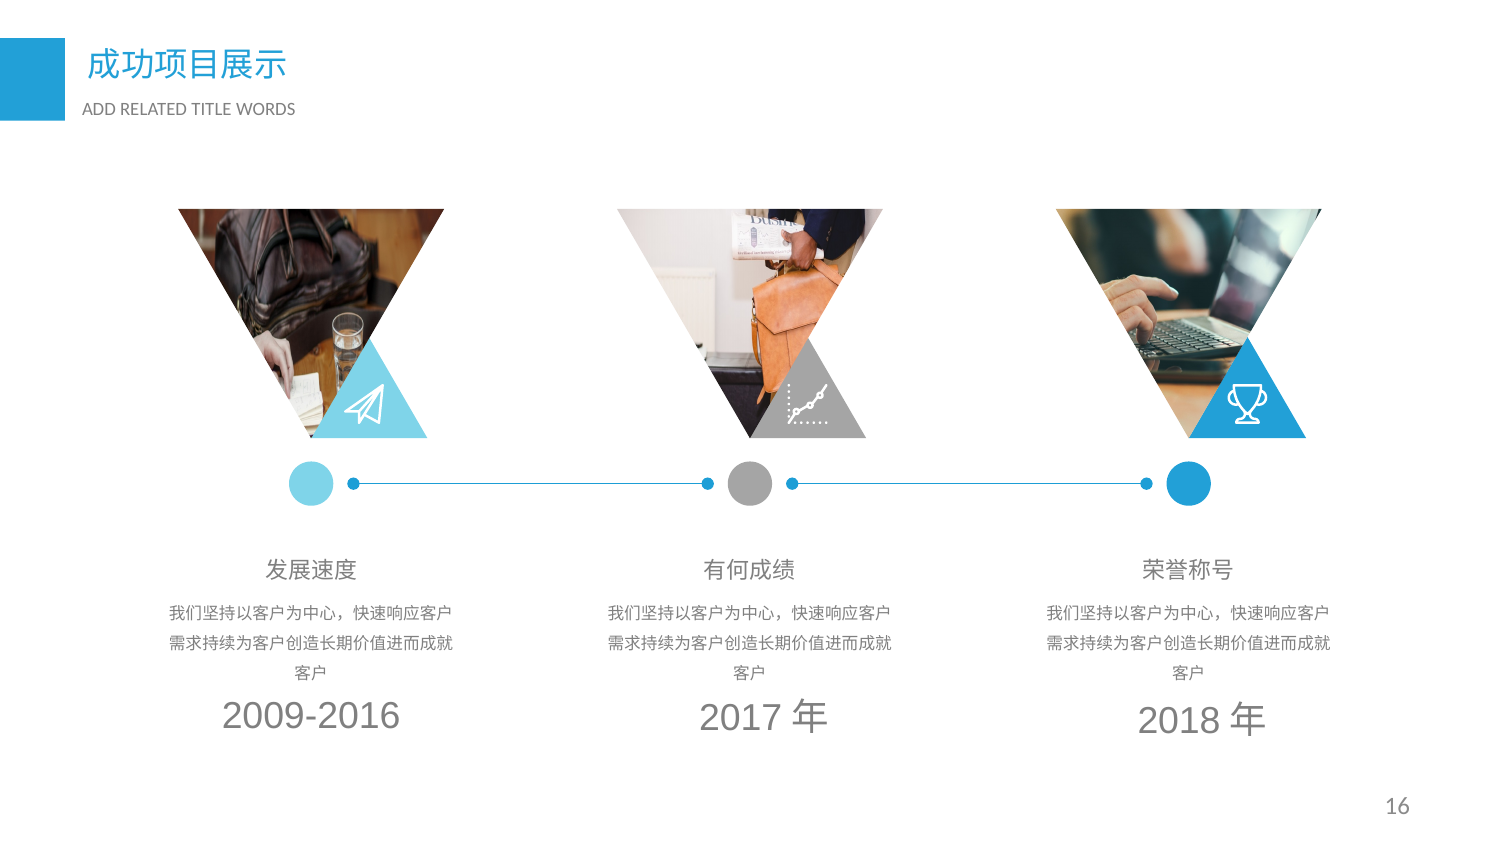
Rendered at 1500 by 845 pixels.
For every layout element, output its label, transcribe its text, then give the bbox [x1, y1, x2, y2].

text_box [309, 336, 428, 439]
text_box [286, 459, 336, 508]
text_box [1031, 534, 1347, 750]
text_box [1188, 336, 1307, 439]
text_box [153, 534, 469, 745]
slide_number 16 [1074, 782, 1425, 828]
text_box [748, 336, 867, 439]
text_box [176, 206, 446, 431]
text_box [1164, 459, 1213, 508]
text_box [1053, 206, 1324, 433]
text_box [615, 206, 885, 431]
text_box [725, 459, 775, 508]
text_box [592, 534, 908, 747]
